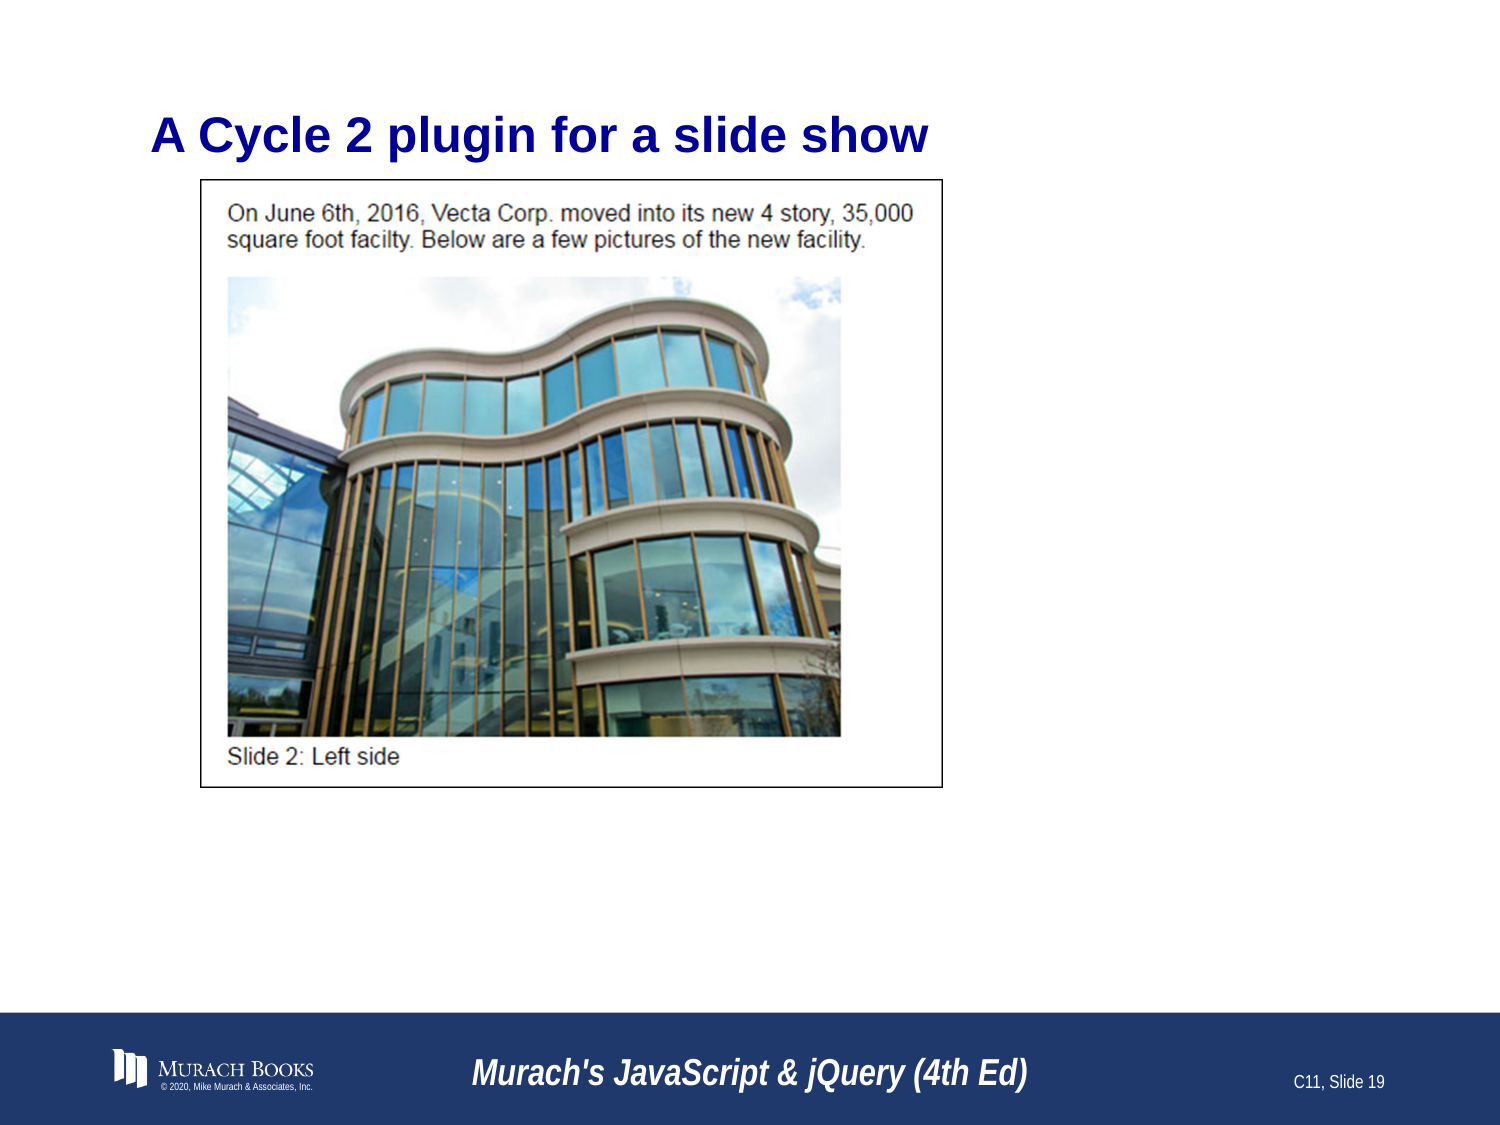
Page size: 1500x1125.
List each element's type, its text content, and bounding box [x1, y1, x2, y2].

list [199, 179, 943, 788]
footer © 2020, Mike Murach & Associates, Inc. [12, 1025, 463, 1100]
title A Cycle 2 plugin for a slide show [150, 102, 1350, 164]
slide_number Murach's JavaScript & jQuery (4th Ed) [463, 1025, 1050, 1100]
slide_number C11, Slide 19 [1087, 1025, 1400, 1100]
